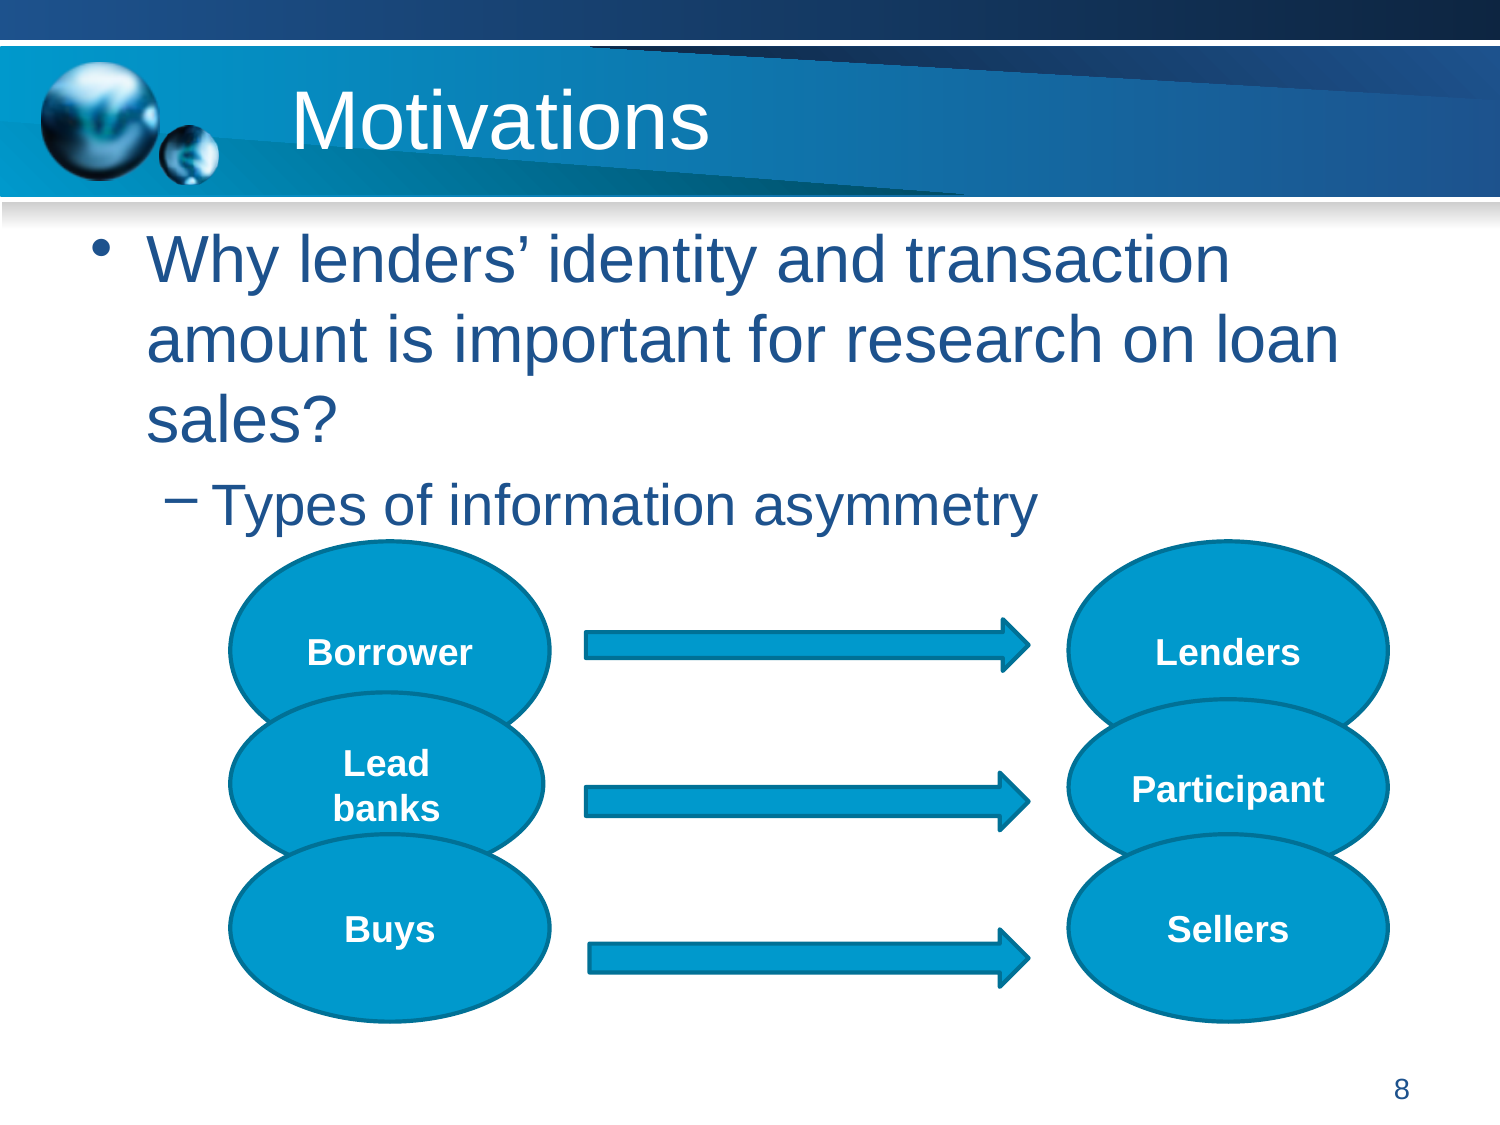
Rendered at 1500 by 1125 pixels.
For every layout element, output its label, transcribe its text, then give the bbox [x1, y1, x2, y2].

picture [42, 63, 159, 180]
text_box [229, 692, 1389, 833]
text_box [229, 541, 1389, 691]
title Motivations [275, 45, 1363, 188]
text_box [229, 833, 1389, 1022]
picture [160, 126, 218, 184]
list Why lenders’ identity and transaction amount is important for research on loan sales? Types of information asymmetry [75, 208, 1459, 1050]
slide_number 8 [1074, 1062, 1425, 1103]
